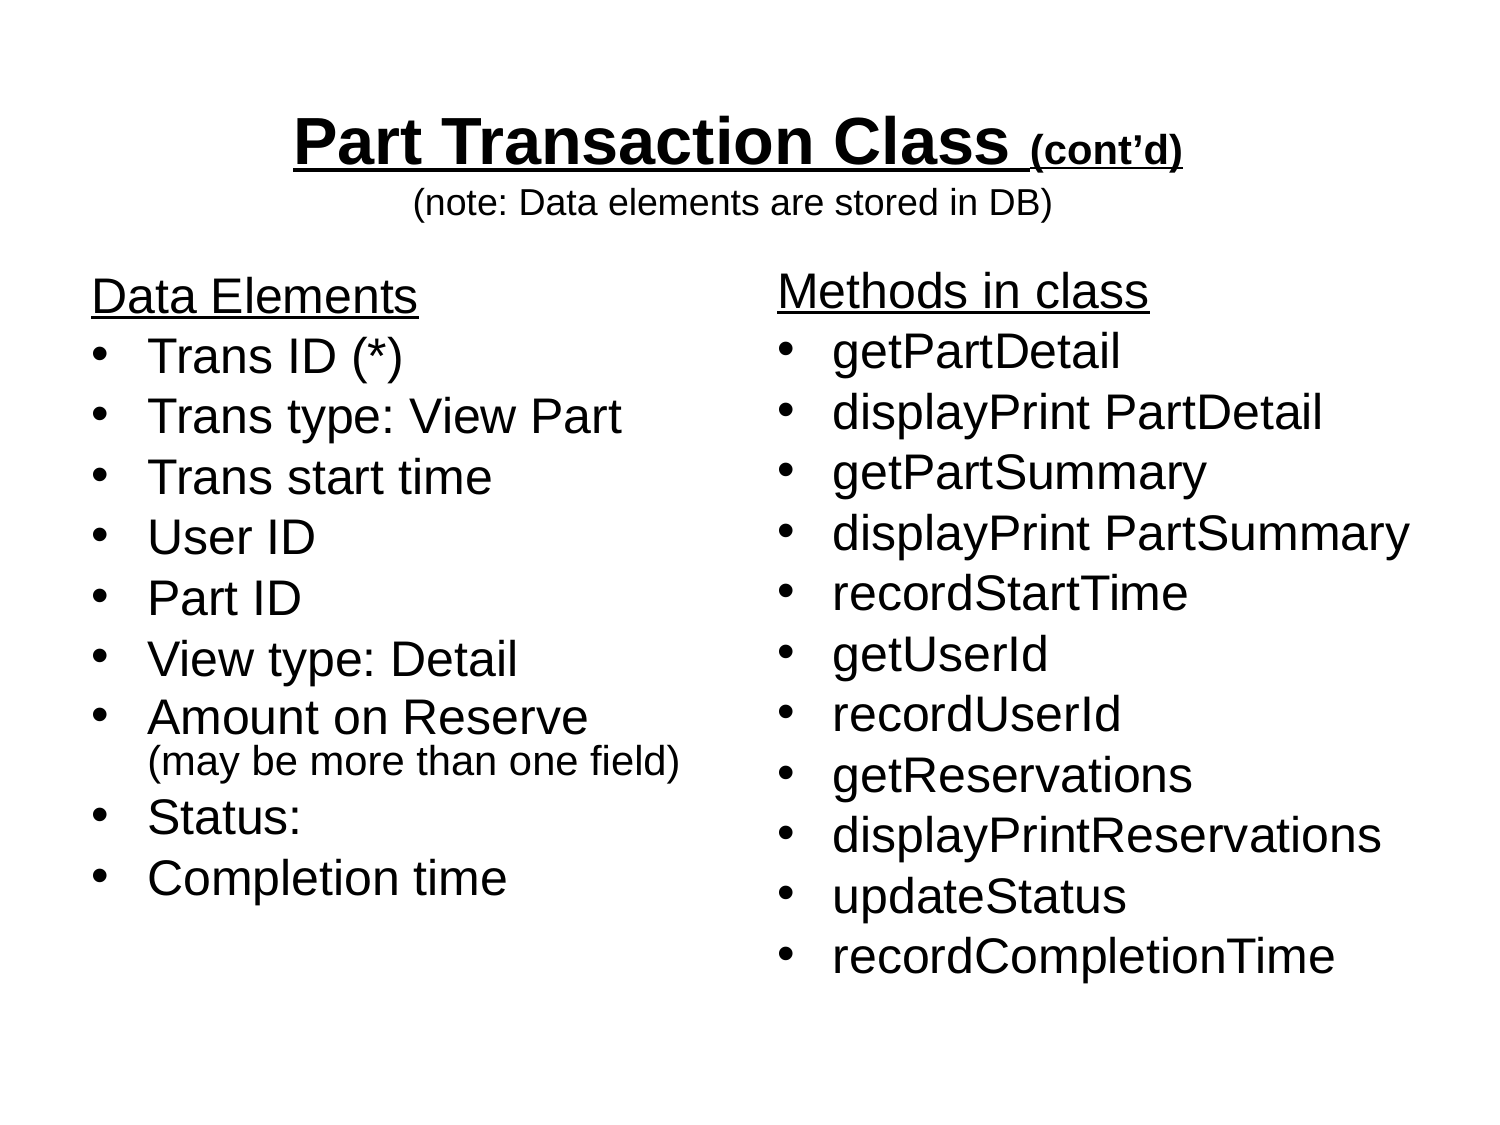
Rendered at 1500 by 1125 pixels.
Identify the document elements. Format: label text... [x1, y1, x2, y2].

text_box Data Elements Trans ID (*) Trans type: View Part Trans start time User ID Part ID View type: Detail Amount on Reserve (may be more than one field) Status: Completion time [76, 267, 740, 1010]
text_box Part Transaction Class (cont’d) (note: Data elements are stored in DB) [206, 90, 1270, 311]
text_box Methods in class getPartDetail displayPrint PartDetail getPartSummary displayPrint PartSummary recordStartTime getUserId recordUserId getReservations displayPrintReservations updateStatus recordCompletionTime [762, 262, 1459, 1005]
